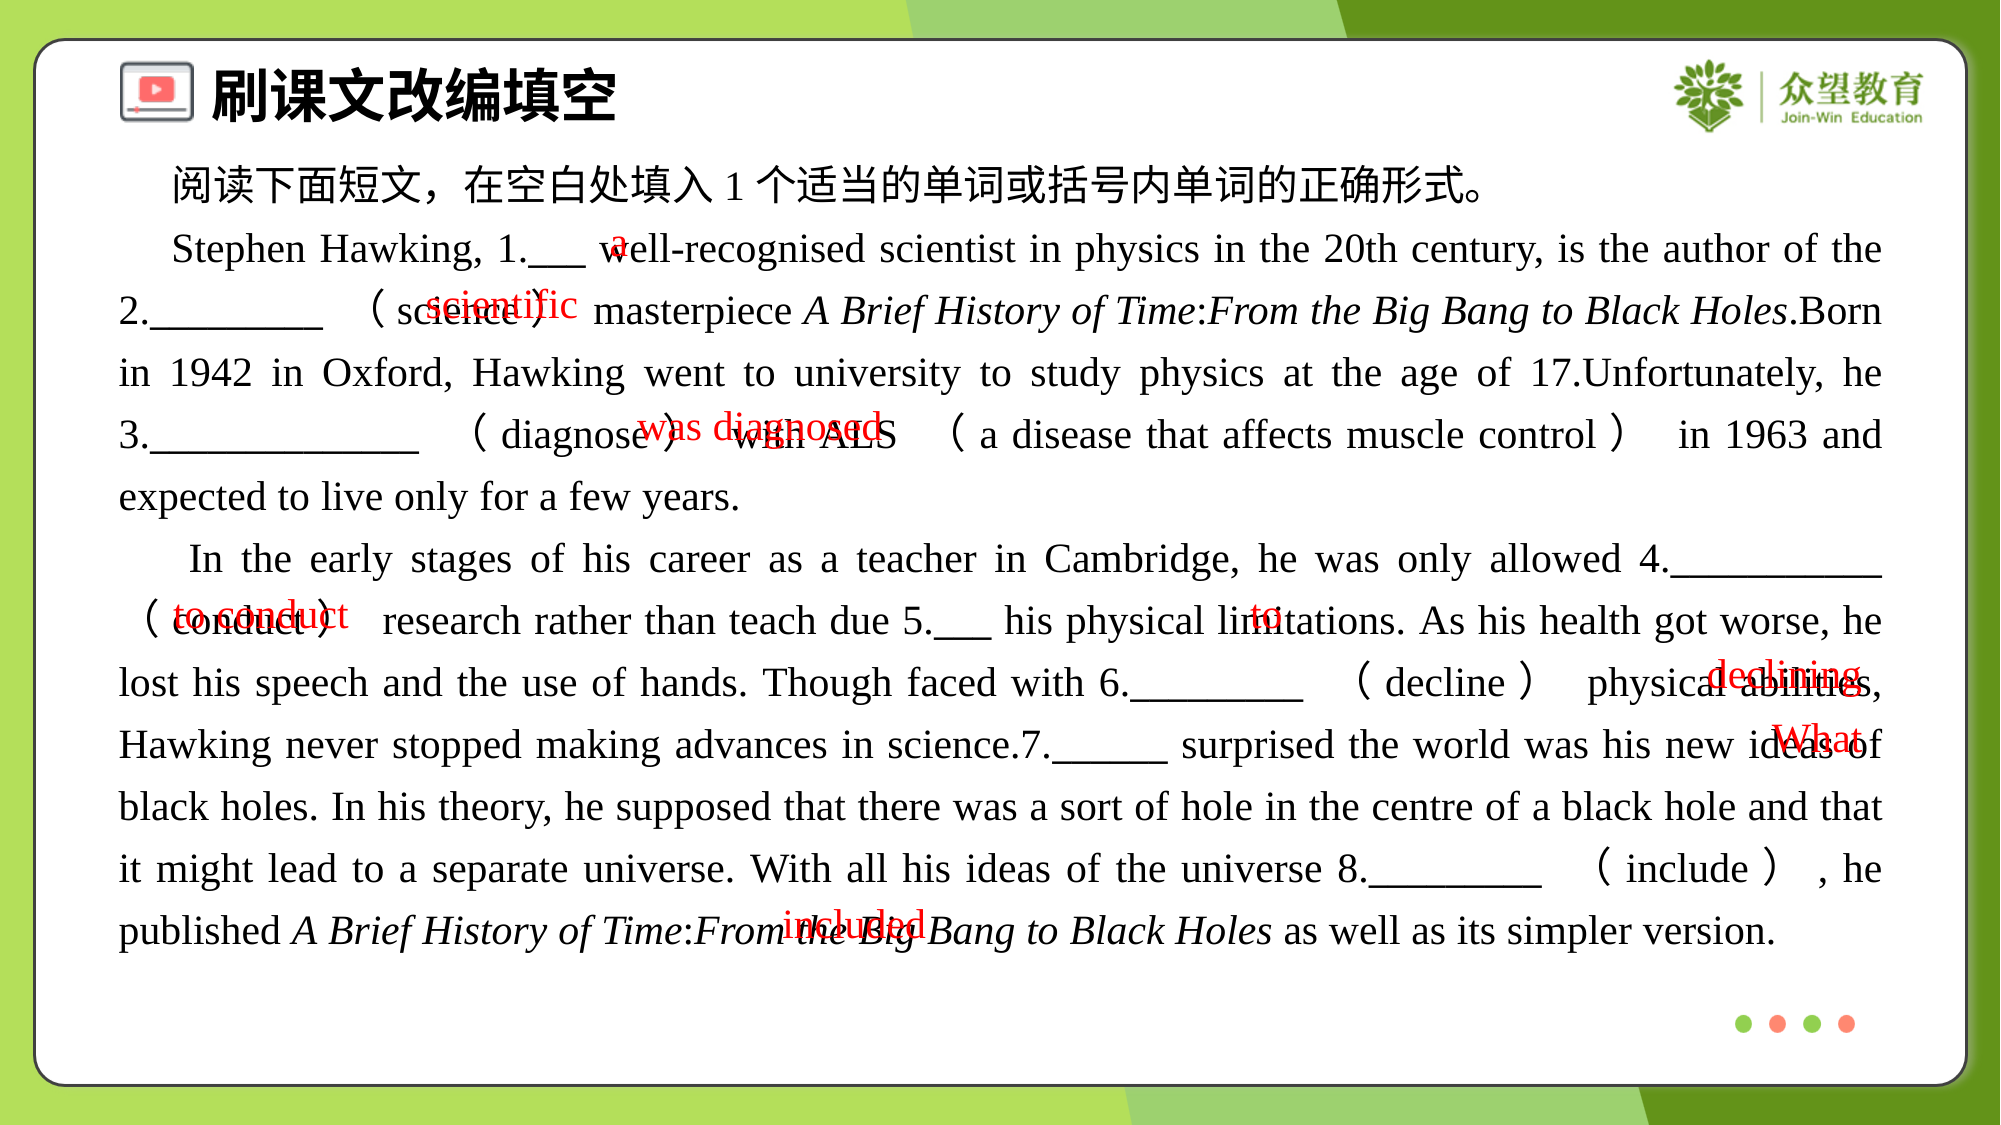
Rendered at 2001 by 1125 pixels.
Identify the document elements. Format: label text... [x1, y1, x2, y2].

text_box included [777, 884, 931, 942]
text_box What [1767, 698, 1867, 756]
text_box was diagnosed [627, 386, 892, 444]
text_box to conduct [163, 574, 358, 632]
text_box to [1245, 574, 1288, 632]
text_box 阅读下面短文，在空白处填入1个适当的单词或括号内单词的正确形式。 Stephen Hawking, 1.___ well-recognised scientist in physics in the 20th century, is the author of the 2._________ （science） masterpiece A Brief History of Time:From the Big Bang to Black Holes.Born in 1942 in Oxford, Hawking went to university to study physics at the age of 17.Unfortunately, he 3.______________ （diagnose） with ALS （a disease that affects muscle control） in 1963 and expected to live only for a few years. In the early stages of his career as a teacher in Cambridge, he was only allowed 4.___________ （conduct） research rather than teach due 5.___ his physical limitations. As his health got worse, he lost his speech and the use of hands. Though faced with 6._________ （decline） physical abilities, Hawking never stopped making advances in science.7.______ surprised the world was his new ideas of black holes. In his theory, he supposed that there was a sort of hole in the centre of a black hole and that it might lead to a separate universe. With all his ideas of the universe 8._________ （include）, he published A Brief History of Time:From the Big Bang to Black Holes as well as its simpler version. [118, 146, 1883, 1015]
text_box a [604, 202, 633, 260]
text_box declining [1702, 634, 1867, 692]
picture [0, 0, 2000, 1125]
text_box scientific [421, 264, 583, 322]
